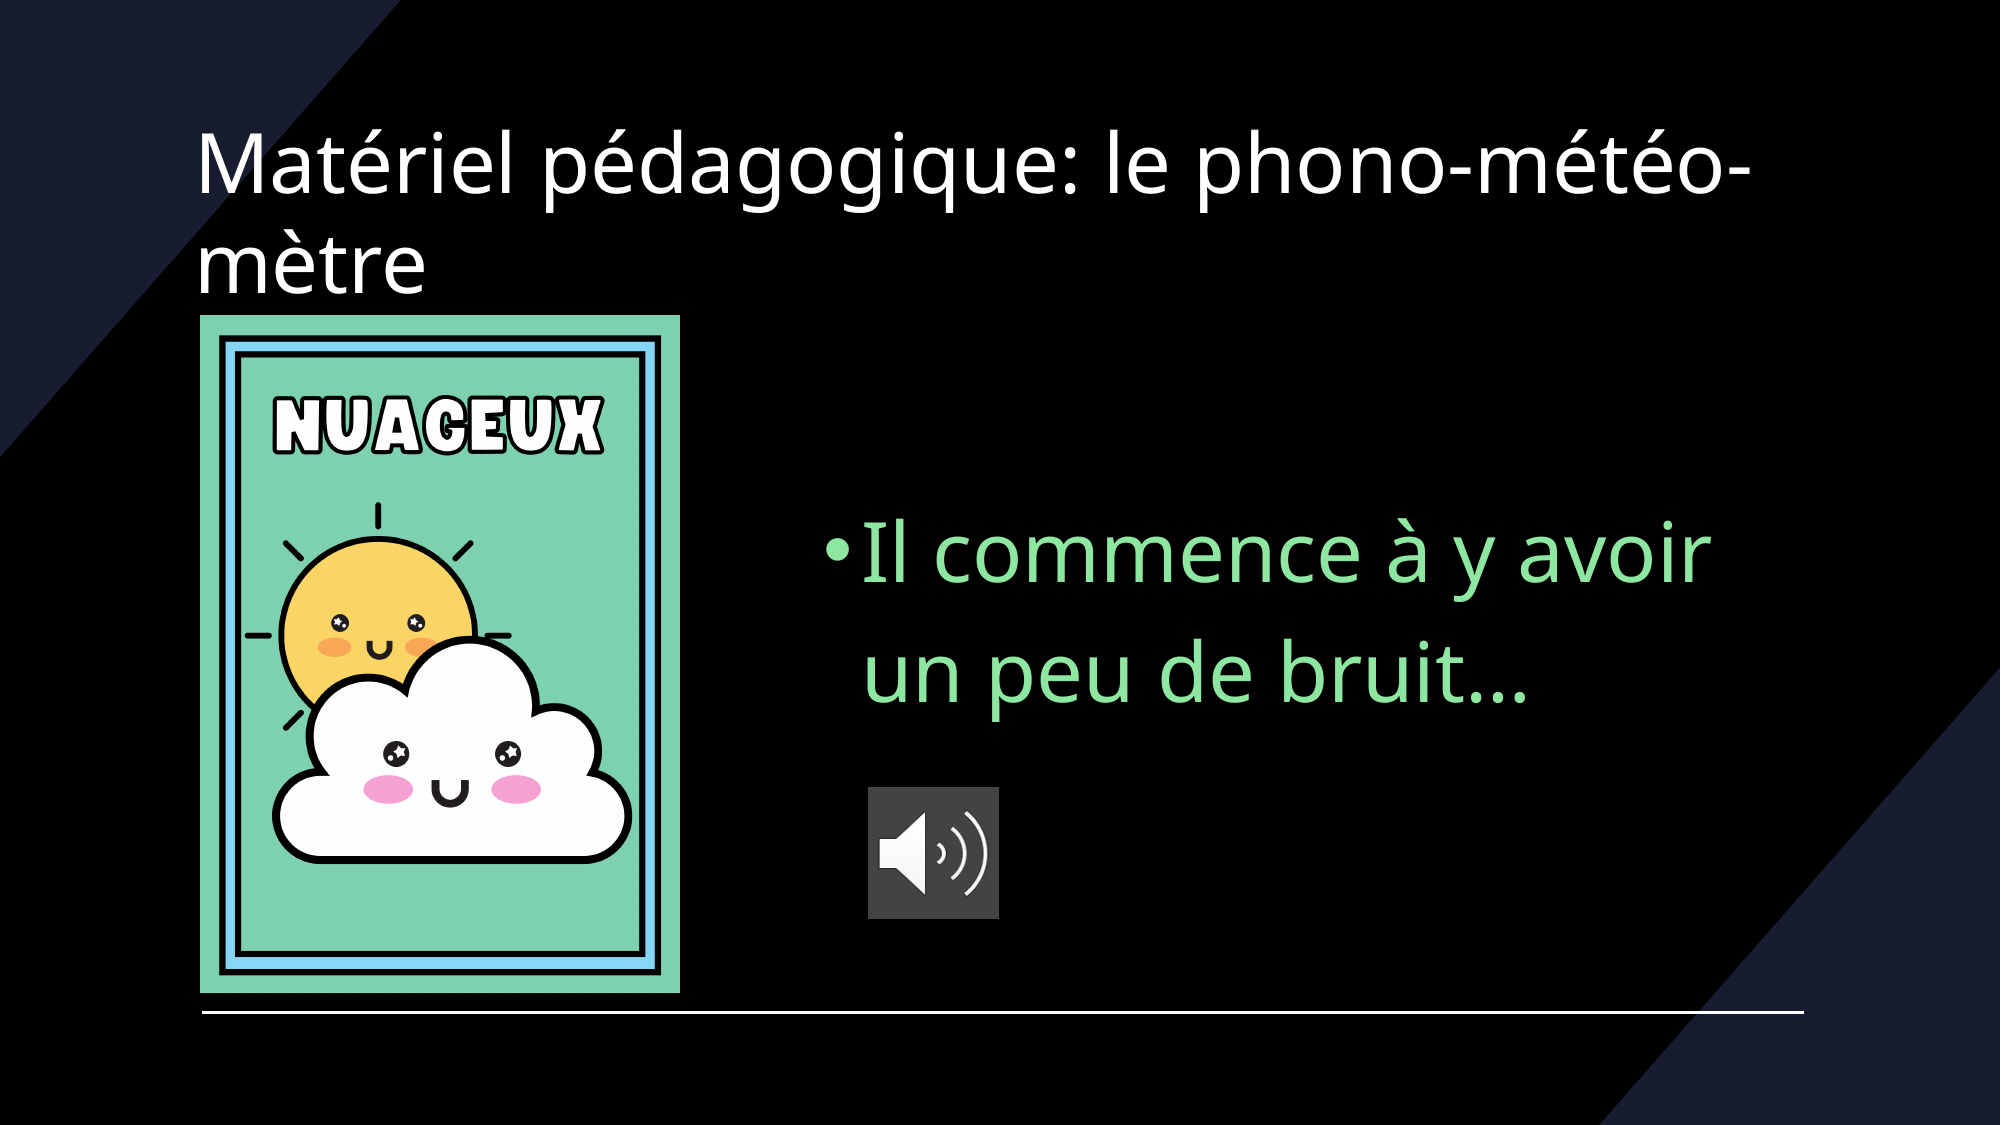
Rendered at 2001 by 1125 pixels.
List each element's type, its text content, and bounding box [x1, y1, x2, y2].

title Matériel pédagogique: le phono-météo-mètre [179, 98, 1922, 322]
picture [200, 315, 680, 993]
picture [866, 786, 1000, 920]
text_box Il commence à y avoir un peu de bruit… [808, 471, 1975, 563]
